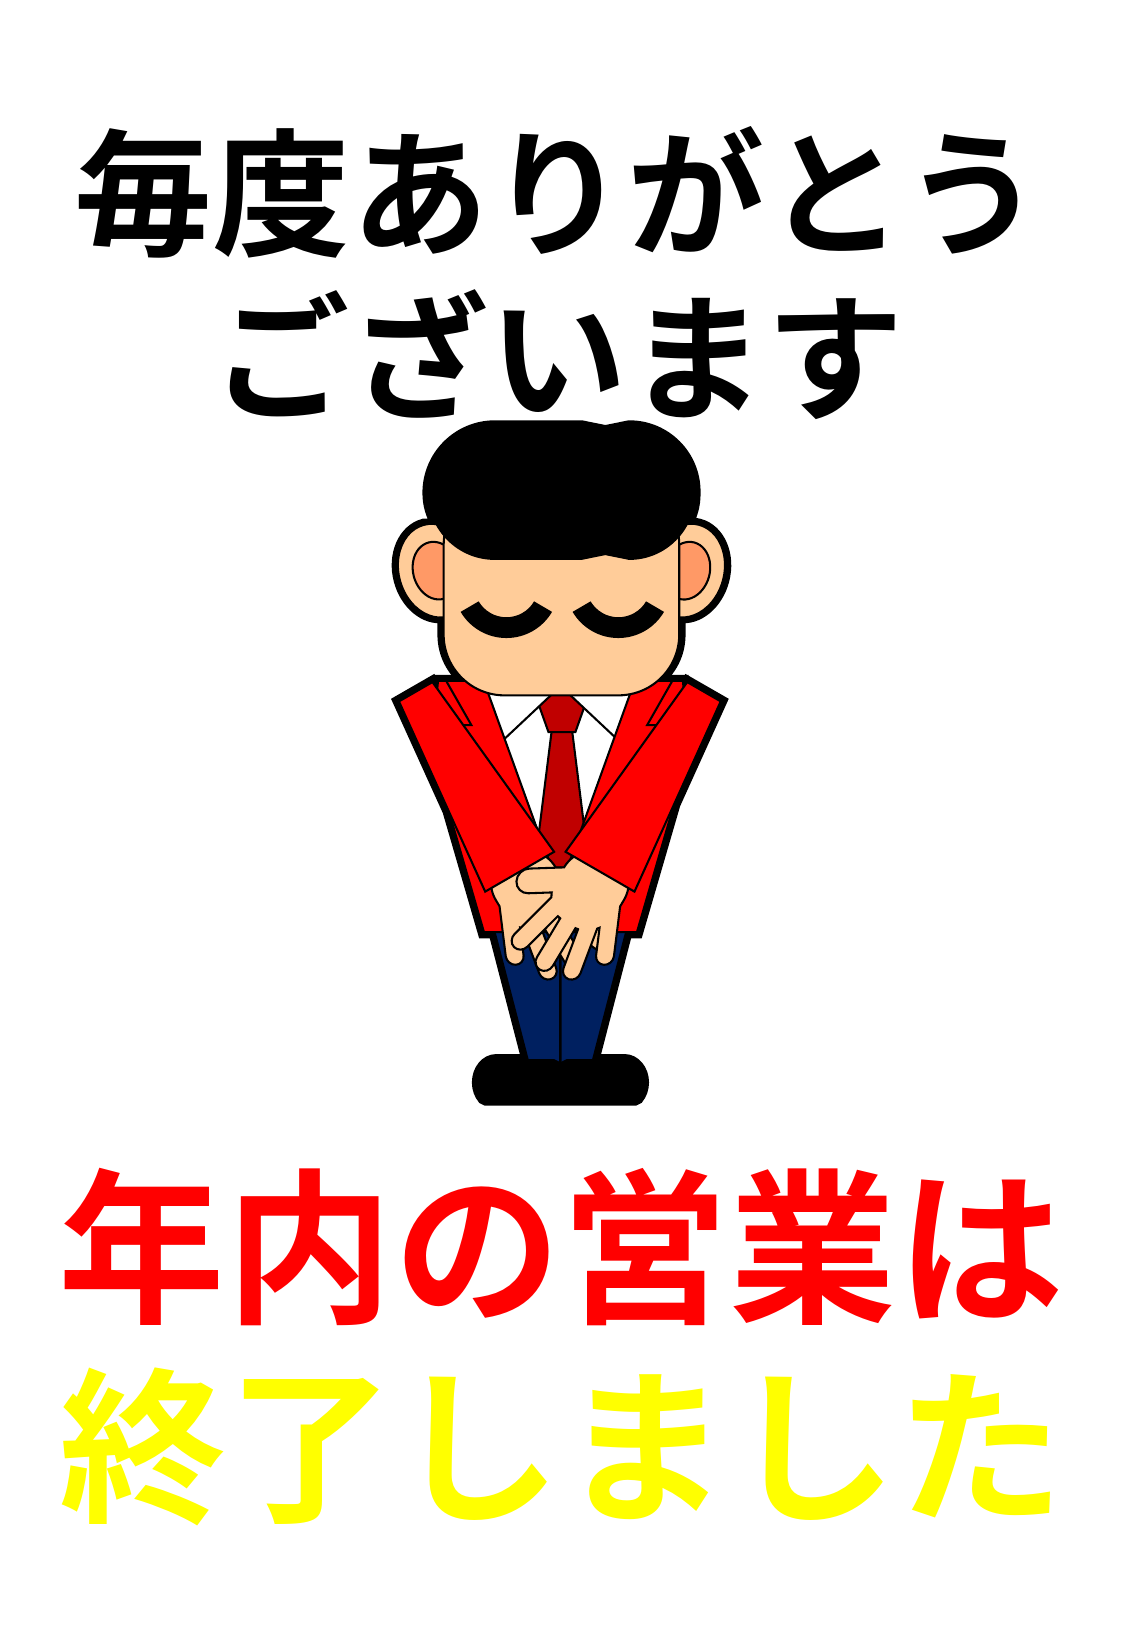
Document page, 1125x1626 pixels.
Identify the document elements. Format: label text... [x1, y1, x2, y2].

text_box 年内の営業は 終了しました [0, 1136, 1125, 1551]
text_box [397, 426, 726, 1100]
text_box 毎度ありがとう ございます [0, 100, 1125, 445]
